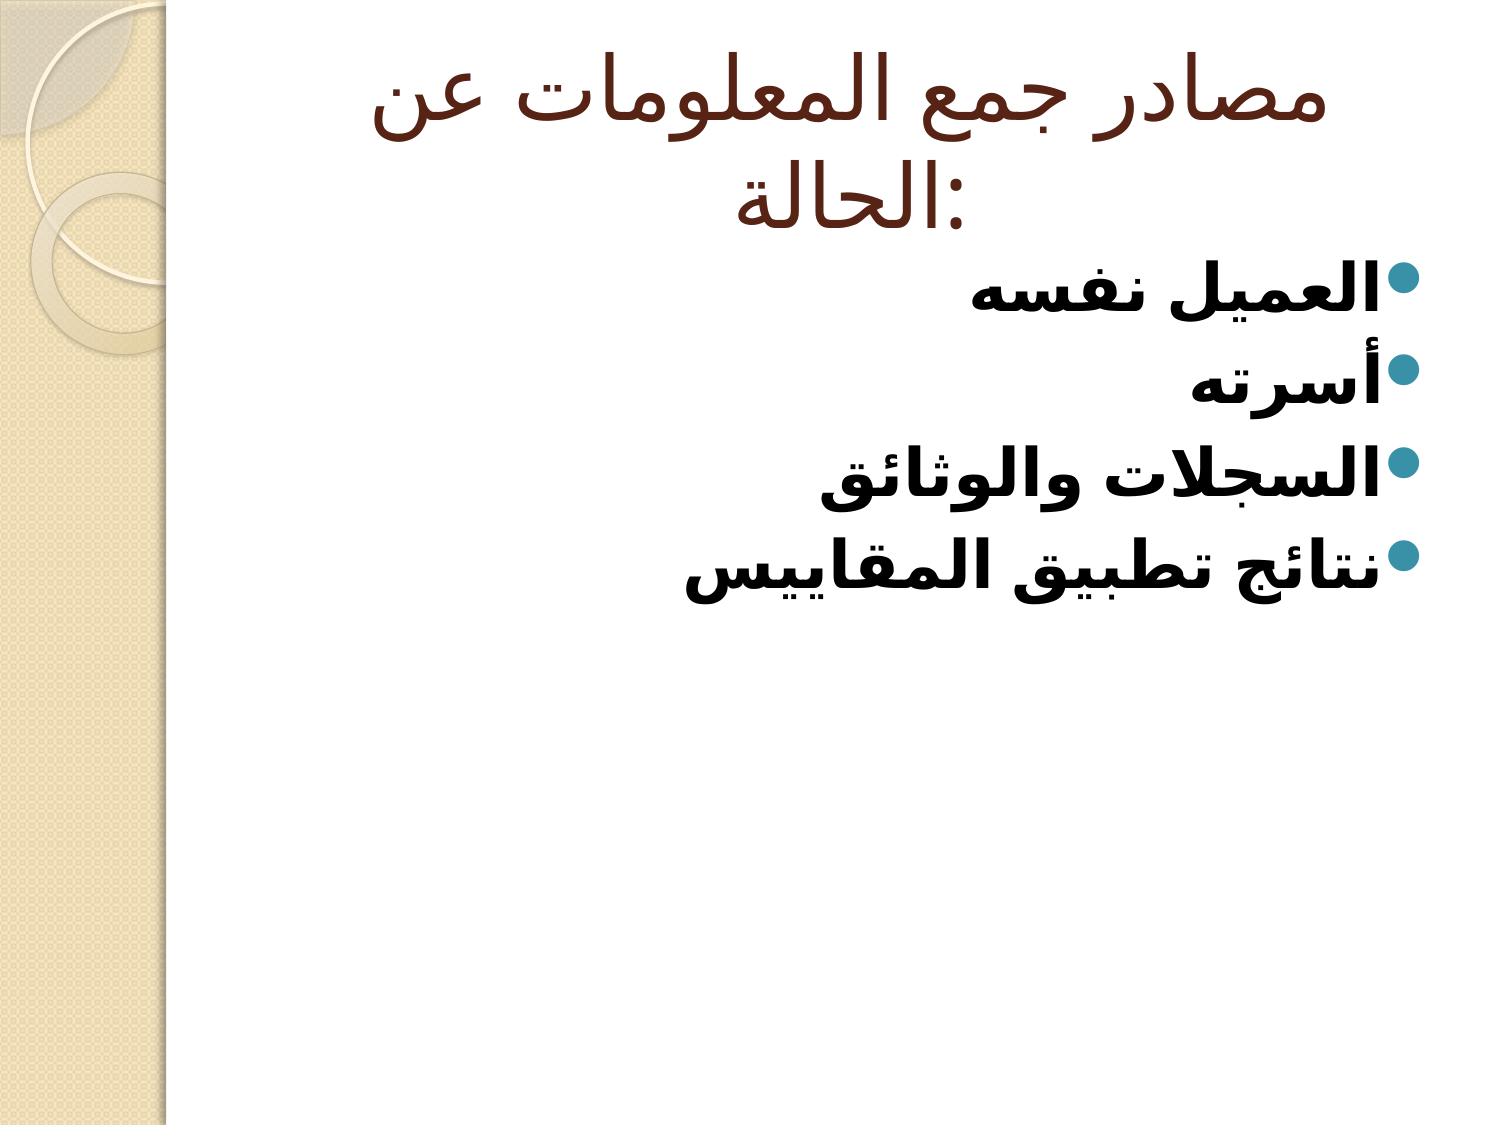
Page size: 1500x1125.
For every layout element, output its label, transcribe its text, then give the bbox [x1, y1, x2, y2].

title مصادر جمع المعلومات عن الحالة: [235, 45, 1466, 233]
list العميل نفسه أسرته السجلات والوثائق نتائج تطبيق المقاييس [235, 237, 1466, 1025]
